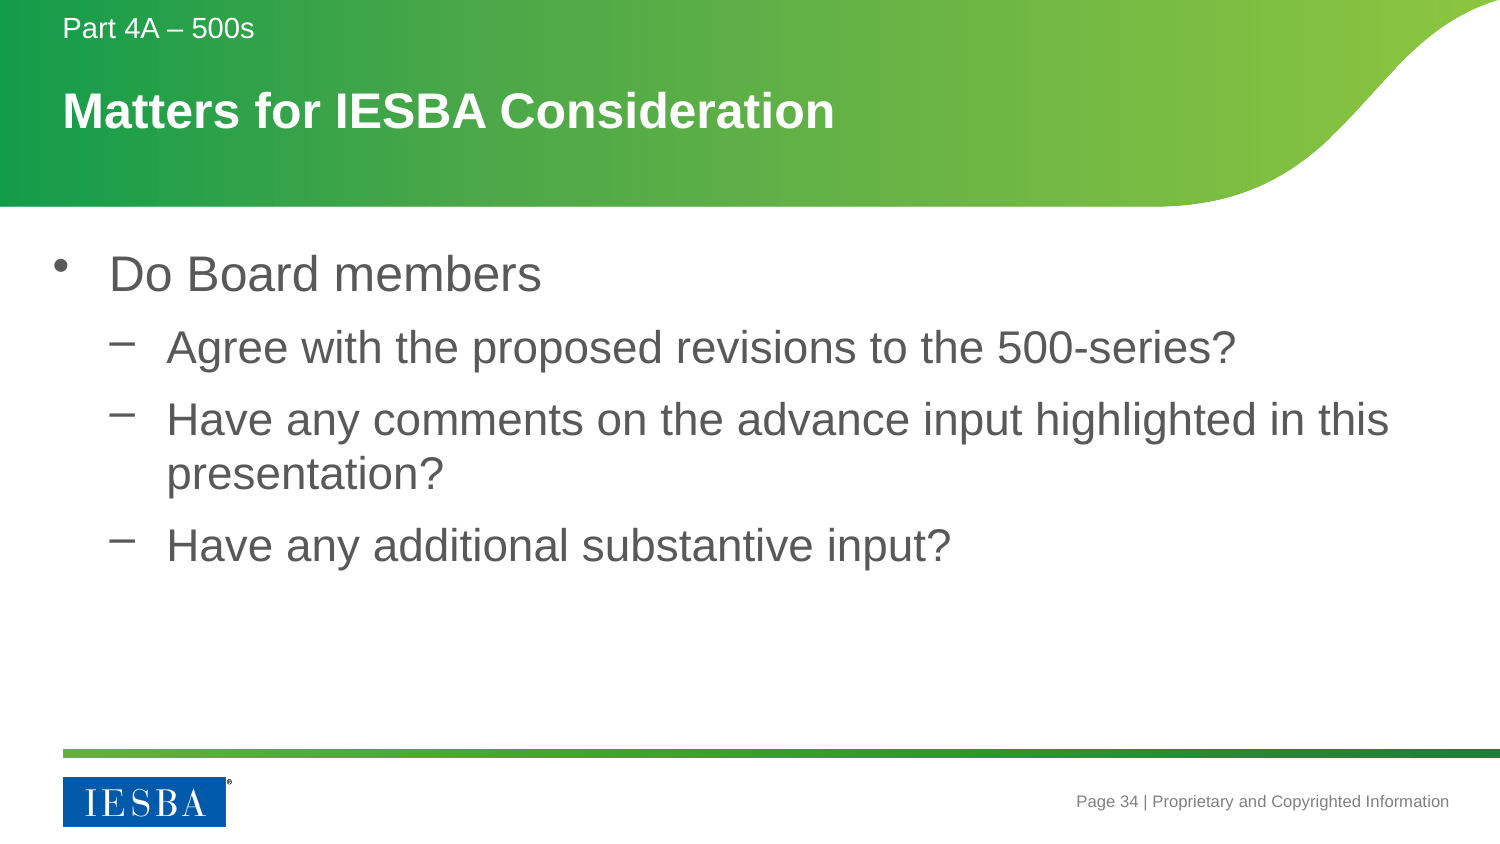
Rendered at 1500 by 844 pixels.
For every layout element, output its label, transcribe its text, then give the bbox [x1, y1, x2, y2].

picture [0, 0, 1500, 207]
title Matters for IESBA Consideration [62, 75, 1300, 142]
list Do Board members Agree with the proposed revisions to the 500-series? Have any comments on the advance input highlighted in this presentation? Have any additional substantive input? [37, 234, 1463, 762]
subtitle Part 4A – 500s [62, 9, 500, 38]
picture [63, 777, 232, 827]
